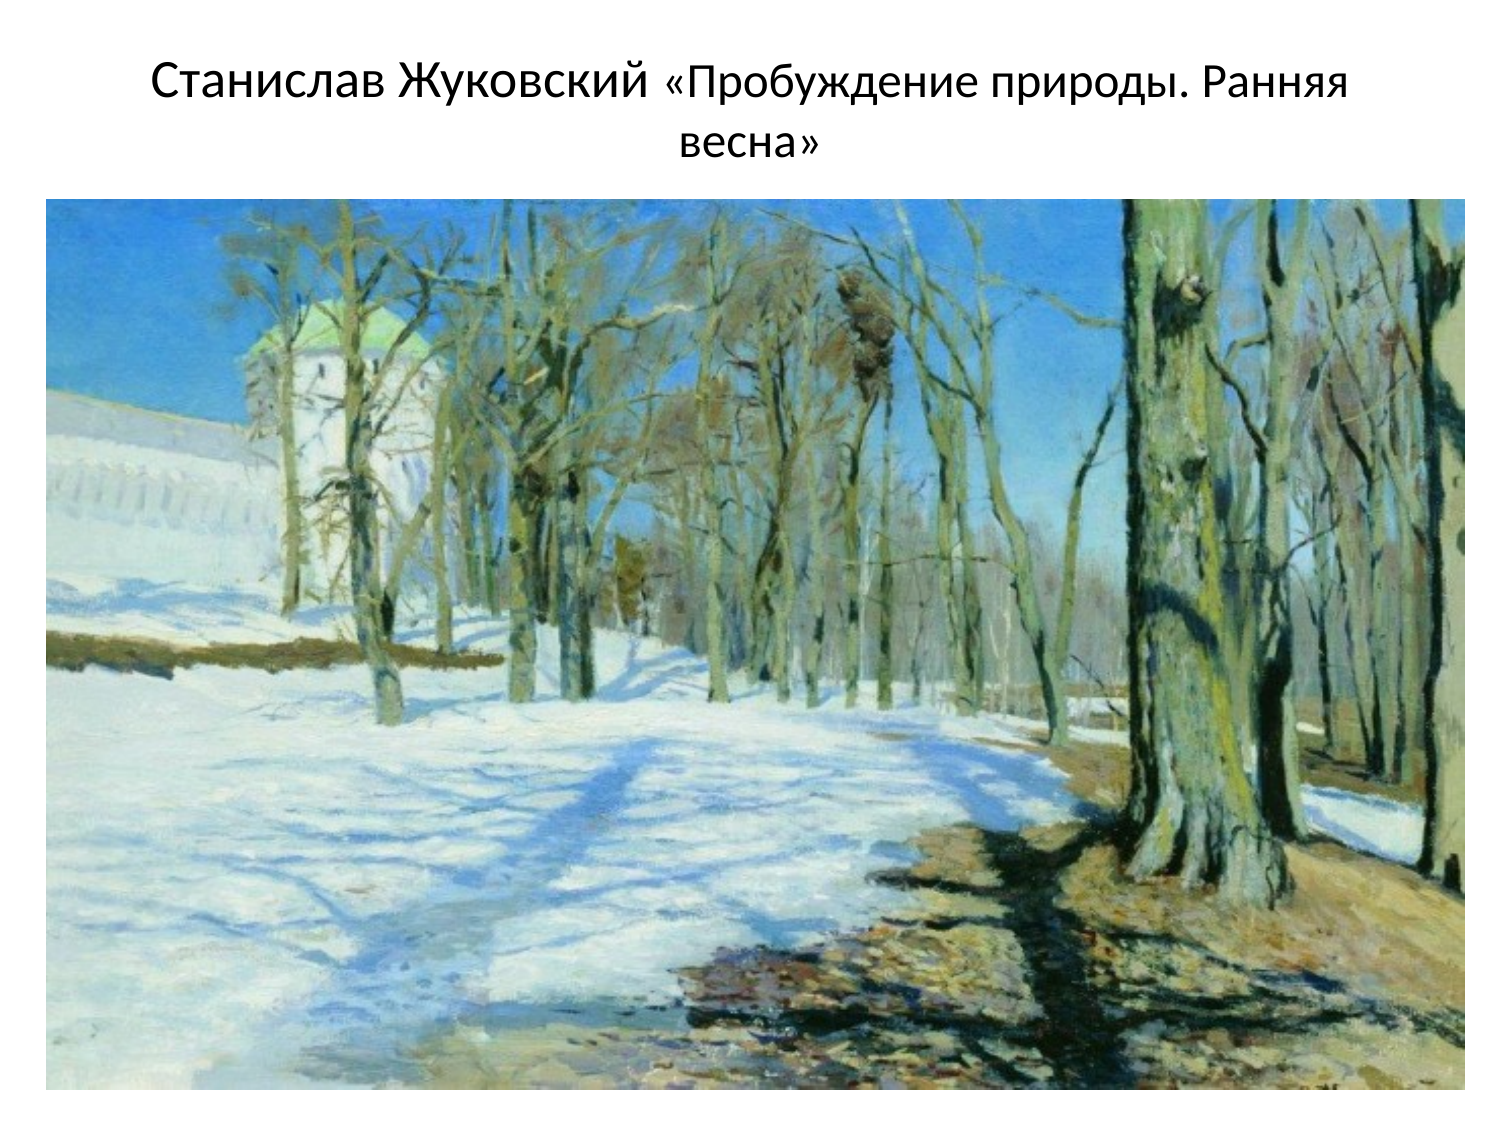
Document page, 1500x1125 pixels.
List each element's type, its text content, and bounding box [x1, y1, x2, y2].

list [46, 198, 1466, 1091]
title Станислав Жуковский «Пробуждение природы. Ранняя весна» [75, 35, 1425, 176]
